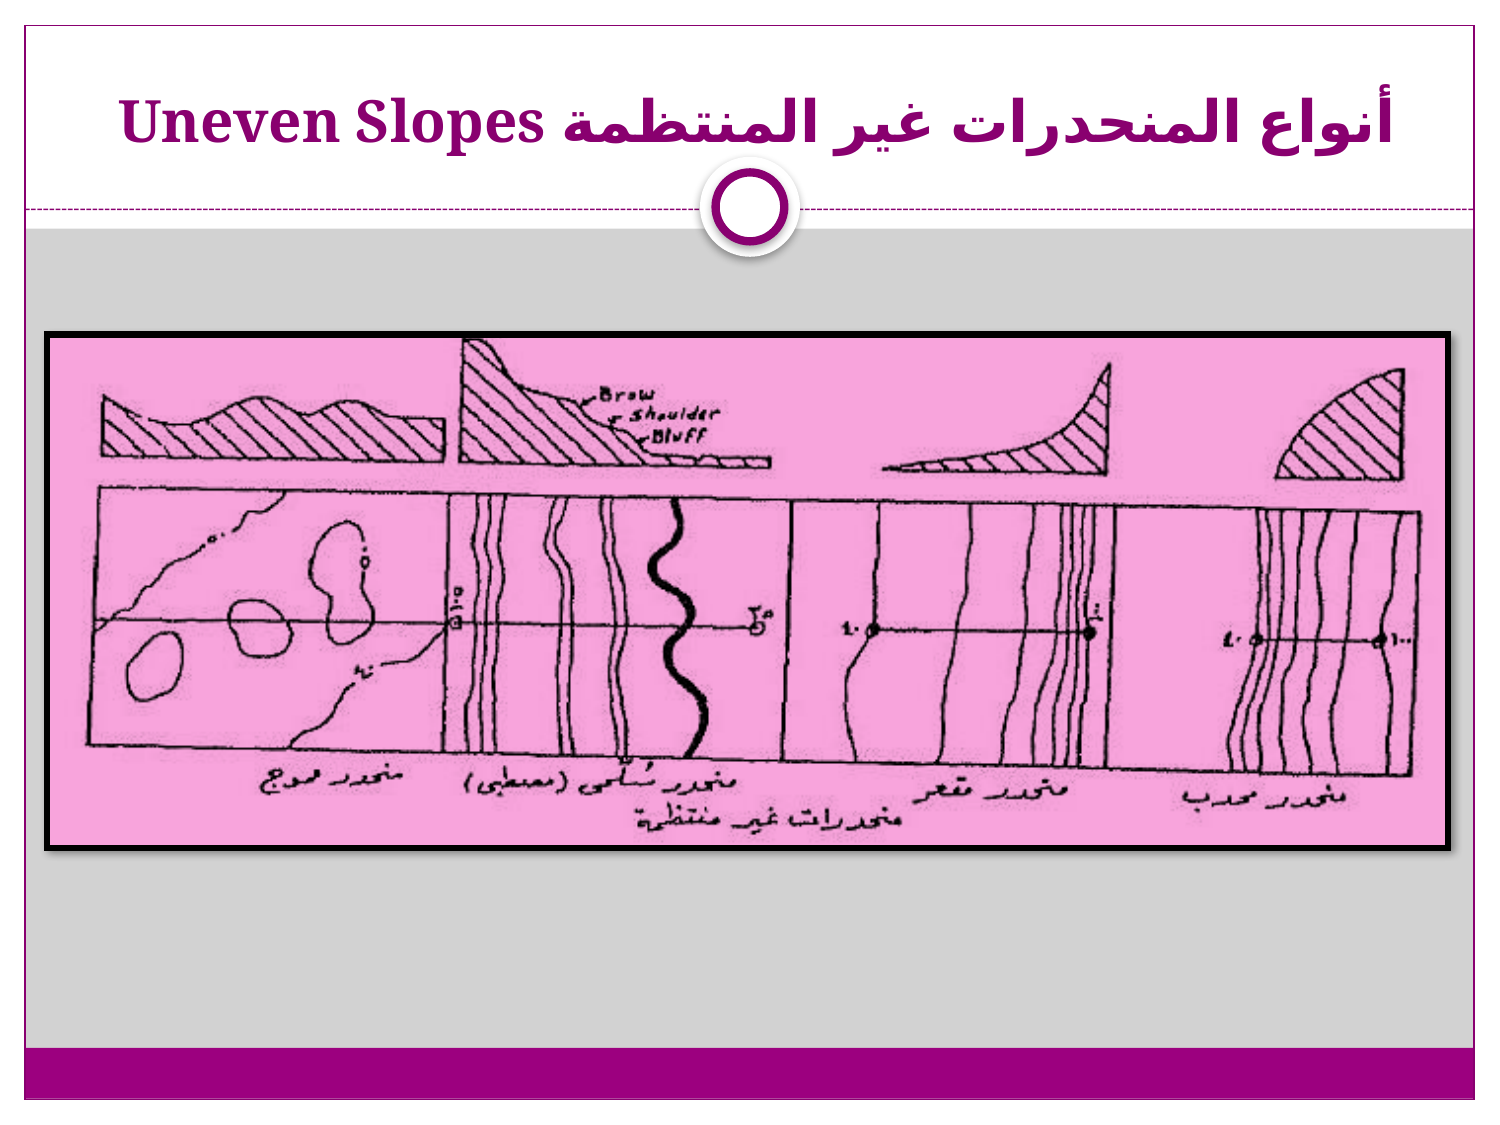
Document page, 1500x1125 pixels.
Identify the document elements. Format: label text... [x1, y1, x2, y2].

title أنواع المنحدرات غير المنتظمة Uneven Slopes [49, 37, 1450, 162]
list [49, 337, 1446, 845]
